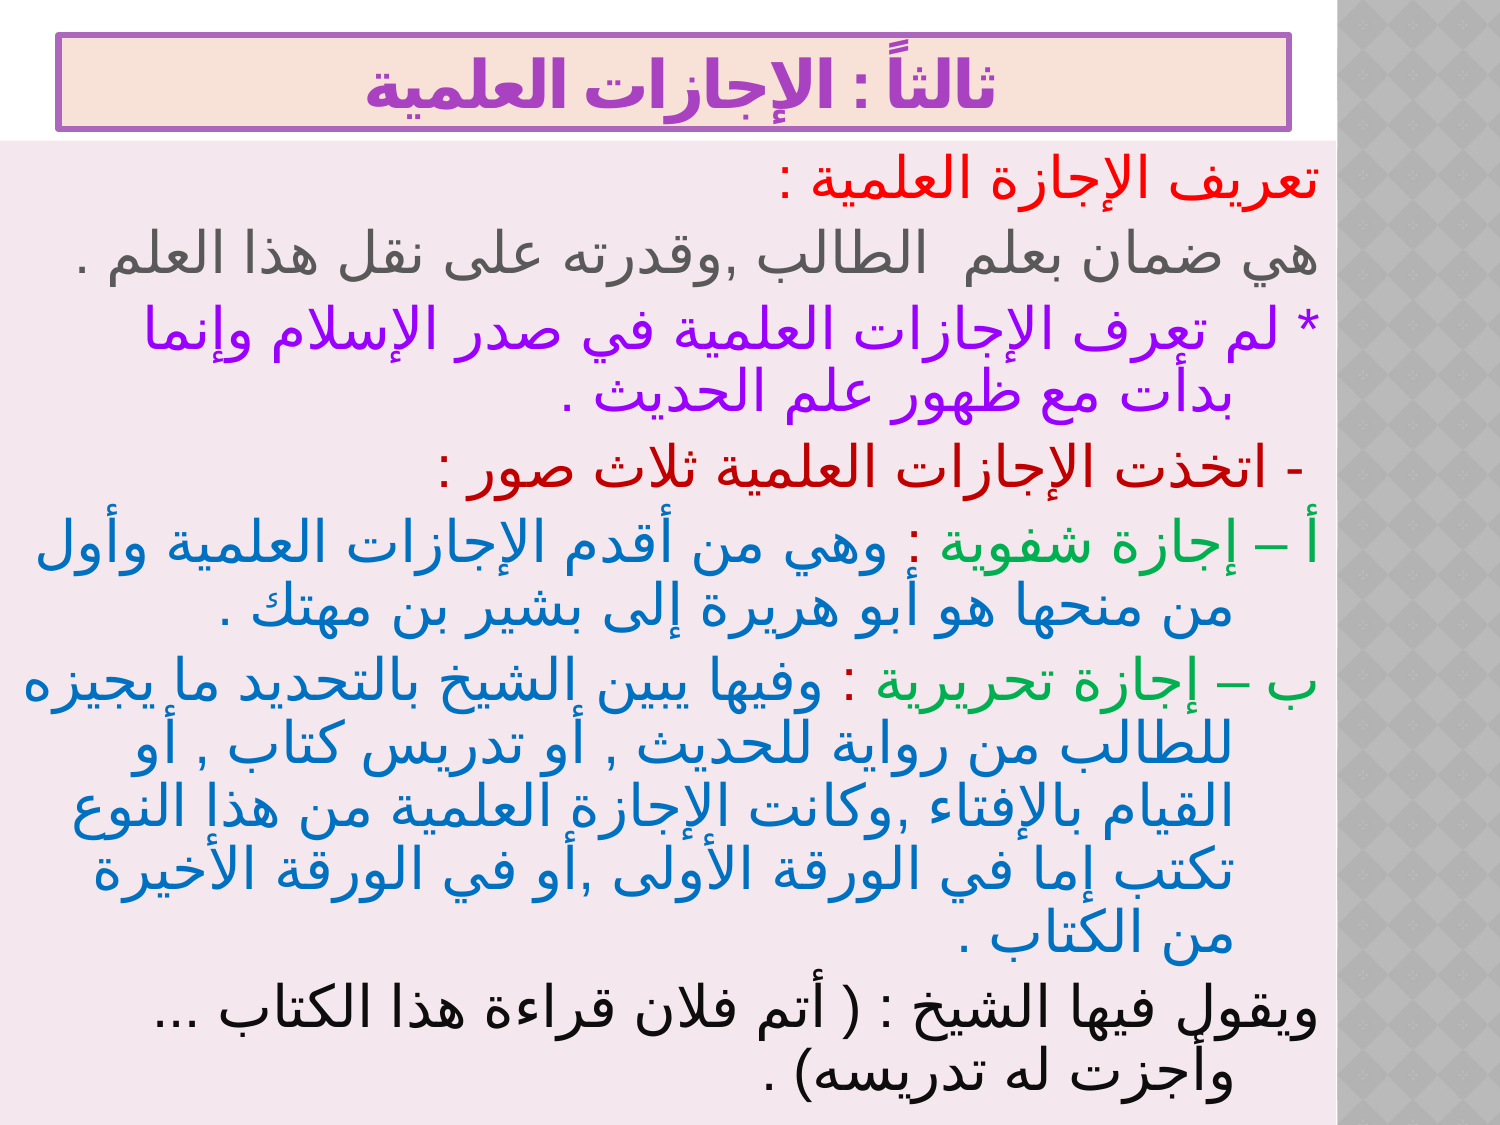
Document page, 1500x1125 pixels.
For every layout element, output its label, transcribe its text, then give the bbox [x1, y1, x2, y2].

title ثالثاً : الإجازات العلمية [55, 32, 1292, 132]
list تعريف الإجازة العلمية : هي ضمان بعلم الطالب ,وقدرته على نقل هذا العلم . * لم تعرف الإجازات العلمية في صدر الإسلام وإنما بدأت مع ظهور علم الحديث . - اتخذت الإجازات العلمية ثلاث صور : أ – إجازة شفوية : وهي من أقدم الإجازات العلمية وأول من منحها هو أبو هريرة إلى بشير بن مهتك . ب – إجازة تحريرية : وفيها يبين الشيخ بالتحديد ما يجيزه للطالب من رواية للحديث , أو تدريس كتاب , أو القيام بالإفتاء ,وكانت الإجازة العلمية من هذا النوع تكتب إما في الورقة الأولى ,أو في الورقة الأخيرة من الكتاب . ويقول فيها الشيخ : ( أتم فلان قراءة هذا الكتاب ... وأجزت له تدريسه) . [0, 140, 1337, 1125]
